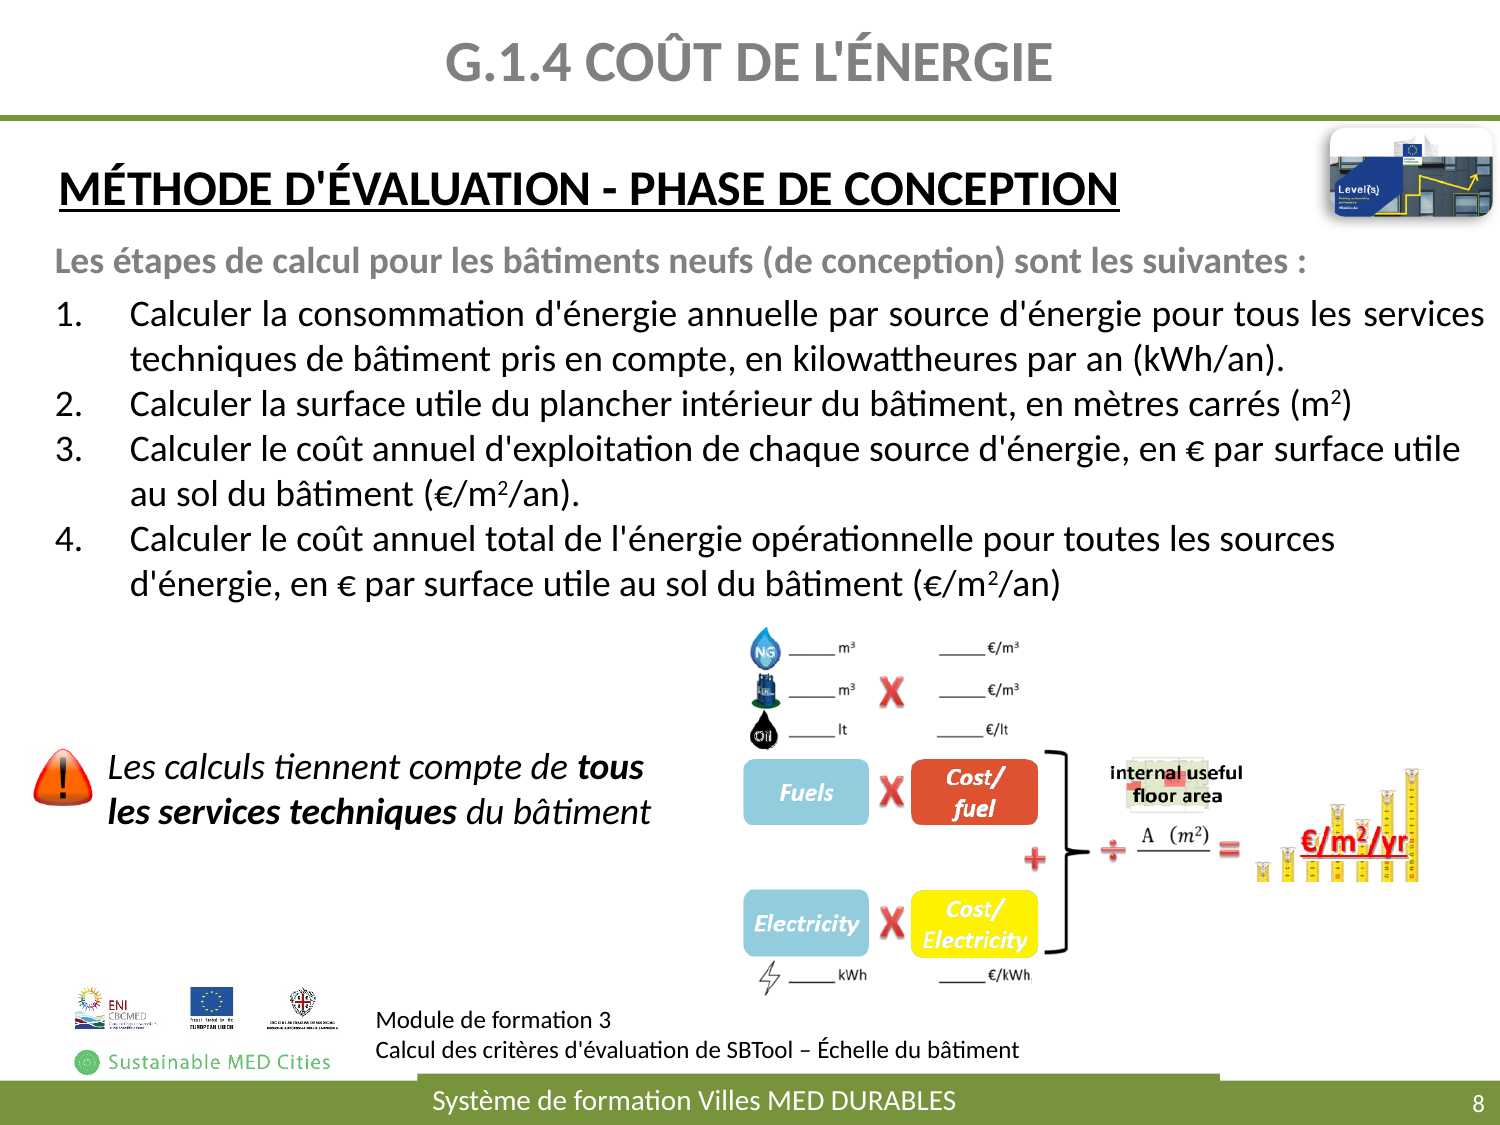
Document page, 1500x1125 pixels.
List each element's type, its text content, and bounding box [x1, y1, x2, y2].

text_box MÉTHODE D'ÉVALUATION - PHASE DE CONCEPTION [43, 147, 1249, 228]
text_box Module de formation 3 Calcul des critères d'évaluation de SBTool – Échelle du bâtiment [360, 996, 1301, 1071]
picture [1329, 127, 1493, 217]
title G.1.4 COÛT DE L'ÉNERGIE [0, 0, 1500, 117]
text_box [30, 734, 679, 842]
text_box Système de formation Villes MED DURABLES [417, 1073, 1220, 1124]
picture [62, 978, 356, 1080]
text_box Les étapes de calcul pour les bâtiments neufs (de conception) sont les suivantes : Calculer la consommation d'énergie annuelle par source d'énergie pour tous les services techniques de bâtiment pris en compte, en kilowattheures par an (kWh/an). Calculer la surface utile du plancher intérieur du bâtiment, en mètres carrés (m2) Calculer le coût annuel d'exploitation de chaque source d'énergie, en € par surface utile au sol du bâtiment (€/m2/an). Calculer le coût annuel total de l'énergie opérationnelle pour toutes les sources d'énergie, en € par surface utile au sol du bâtiment (€/m2/an) [39, 228, 1500, 803]
slide_number 8 [1149, 1079, 1500, 1125]
picture [709, 621, 1462, 1007]
